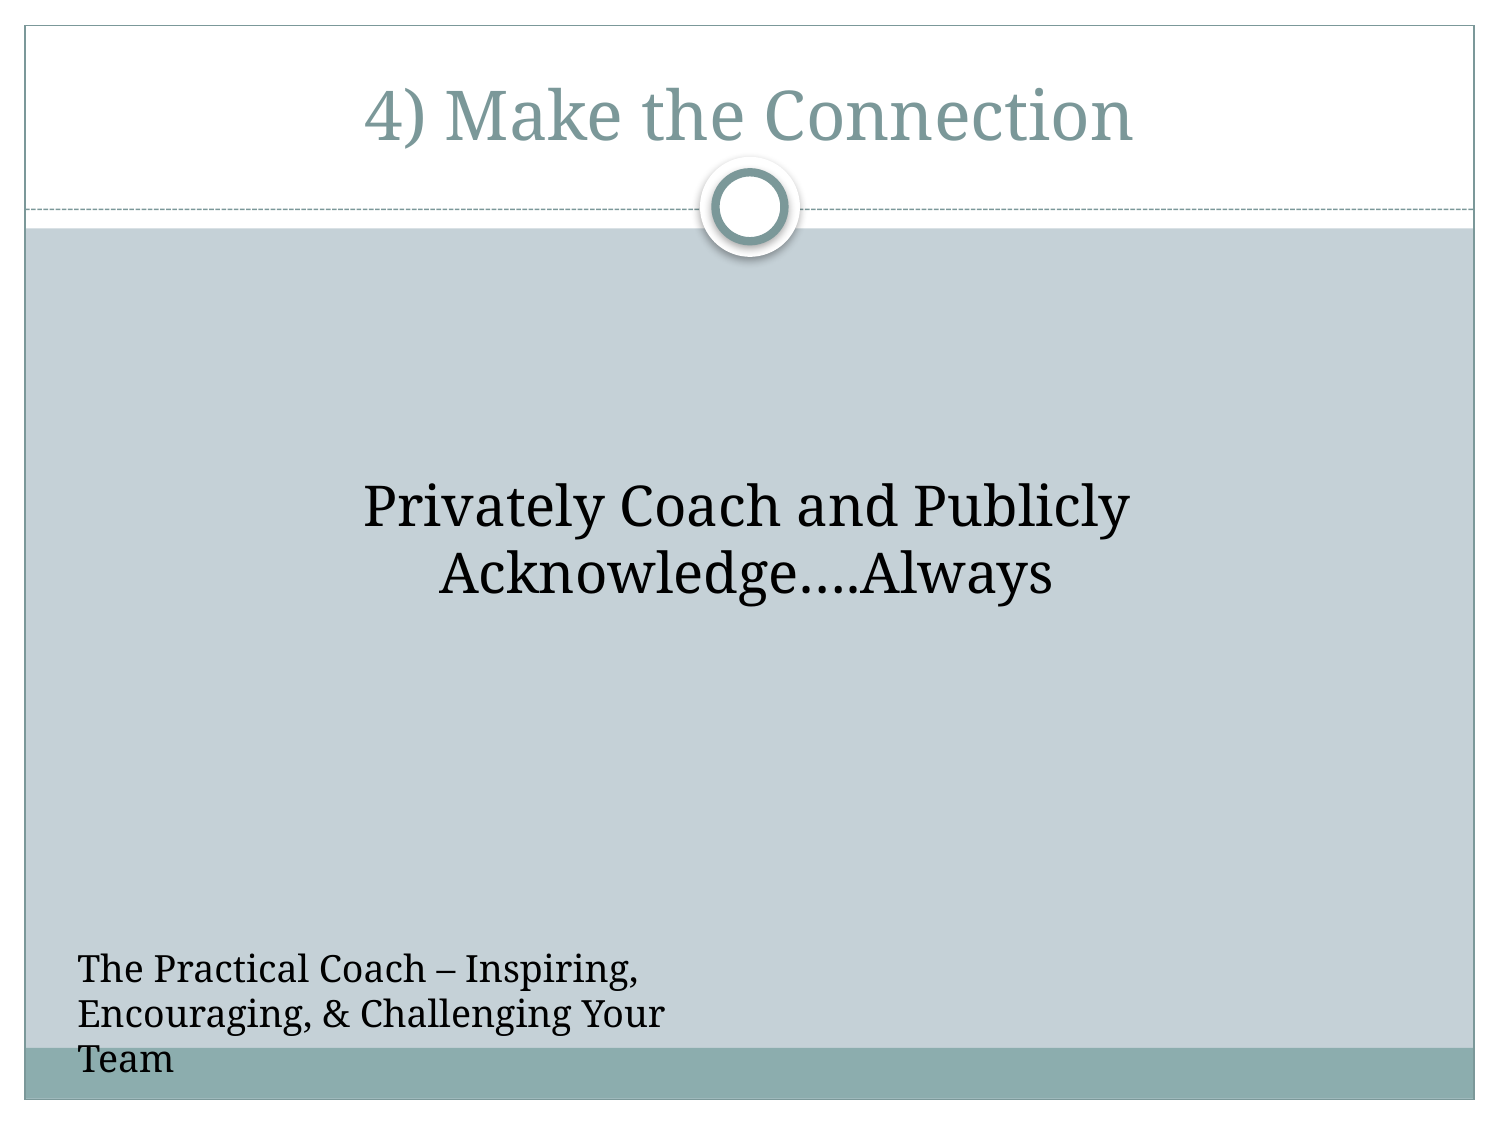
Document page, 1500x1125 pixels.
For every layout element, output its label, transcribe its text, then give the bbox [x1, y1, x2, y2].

list Privately Coach and Publicly Acknowledge….Always [49, 462, 1445, 1001]
title 4) Make the Connection [50, 37, 1450, 162]
text_box The Practical Coach – Inspiring, Encouraging, & Challenging Your Team [62, 937, 788, 1088]
